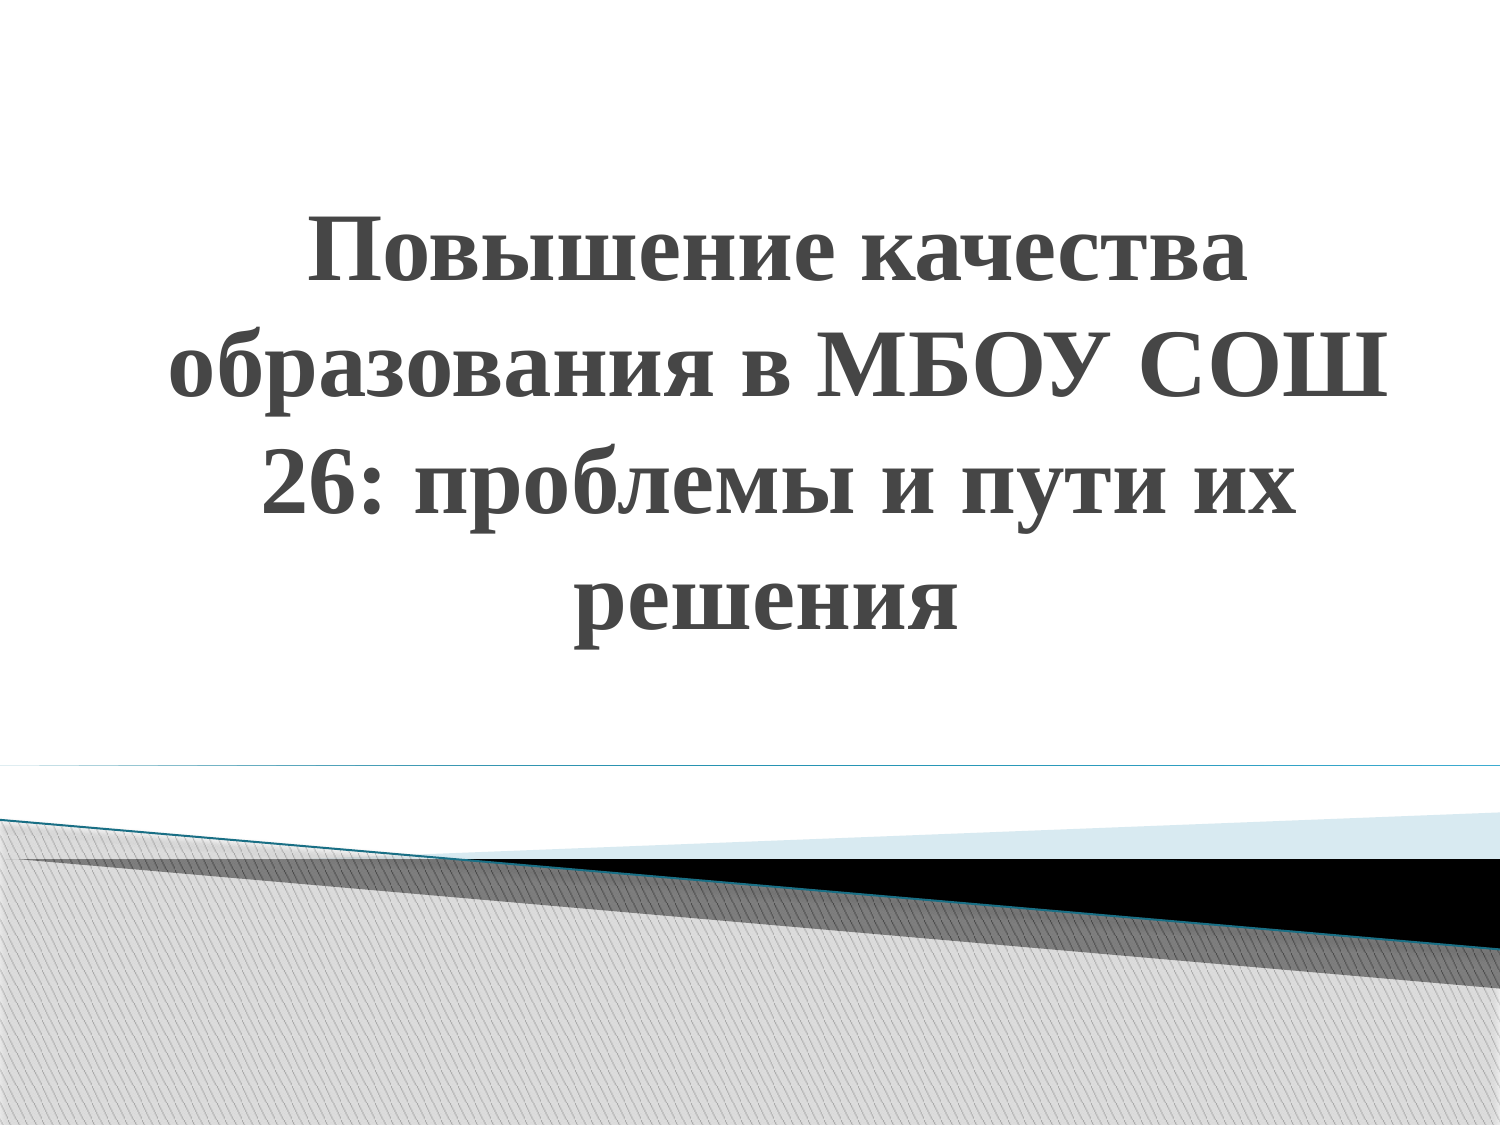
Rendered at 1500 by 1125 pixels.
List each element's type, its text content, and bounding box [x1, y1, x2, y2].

title Повышение качества образования в МБОУ СОШ 26: проблемы и пути их решения [117, 175, 1442, 657]
picture [244, 879, 1500, 989]
picture [5, 859, 117, 868]
subtitle [117, 591, 1360, 879]
